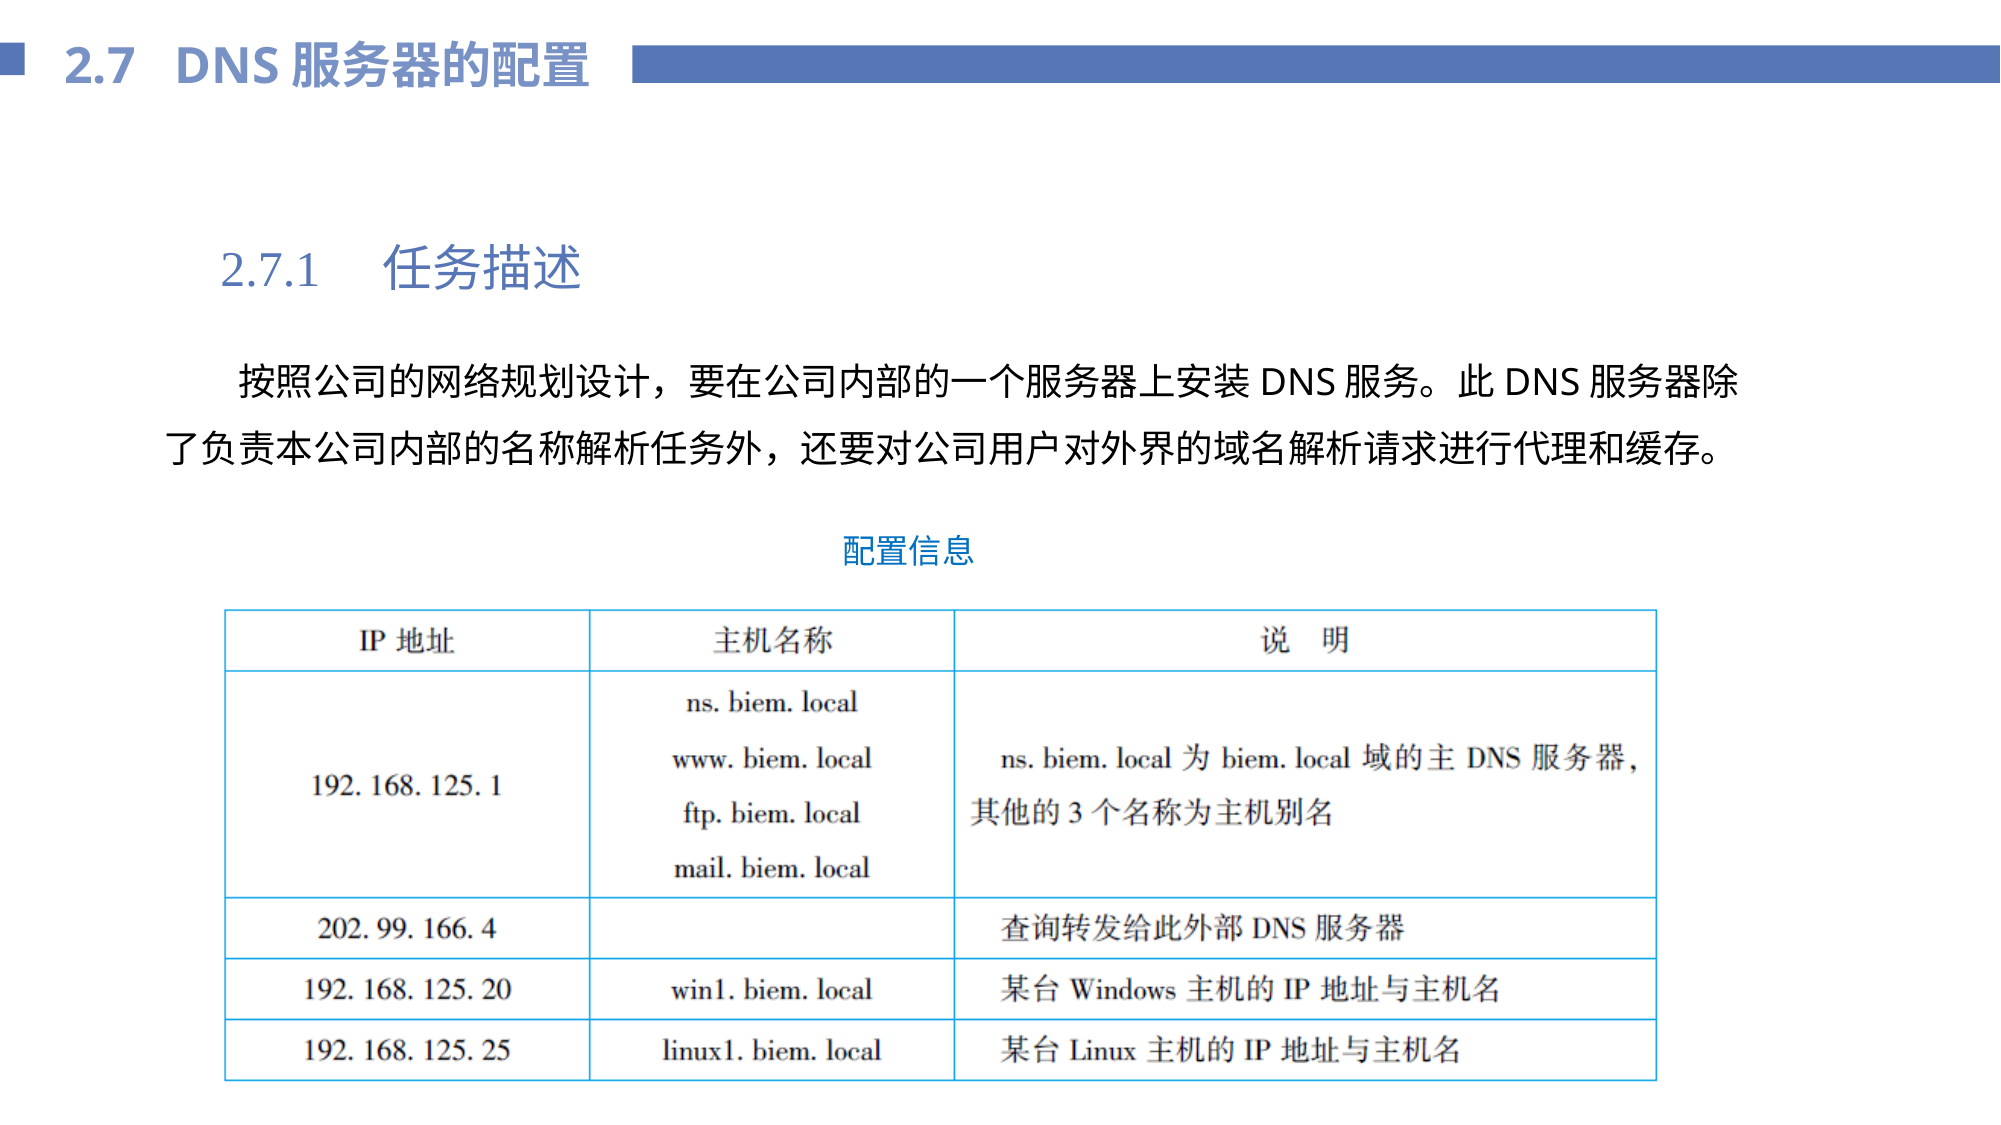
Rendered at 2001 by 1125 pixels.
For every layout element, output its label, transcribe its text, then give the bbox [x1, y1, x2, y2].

text_box [0, 41, 26, 76]
text_box 2.7 DNS服务器的配置 [64, 33, 593, 94]
picture [217, 602, 1668, 1092]
text_box 2.7.1 任务描述 [205, 229, 980, 304]
text_box 按照公司的网络规划设计，要在公司内部的一个服务器上安装DNS服务。此DNS服务器除了负责本公司内部的名称解析任务外，还要对公司用户对外界的域名解析请求进行代理和缓存。 [163, 335, 1774, 471]
text_box 配置信息 [827, 522, 1261, 578]
text_box [631, 44, 2000, 84]
